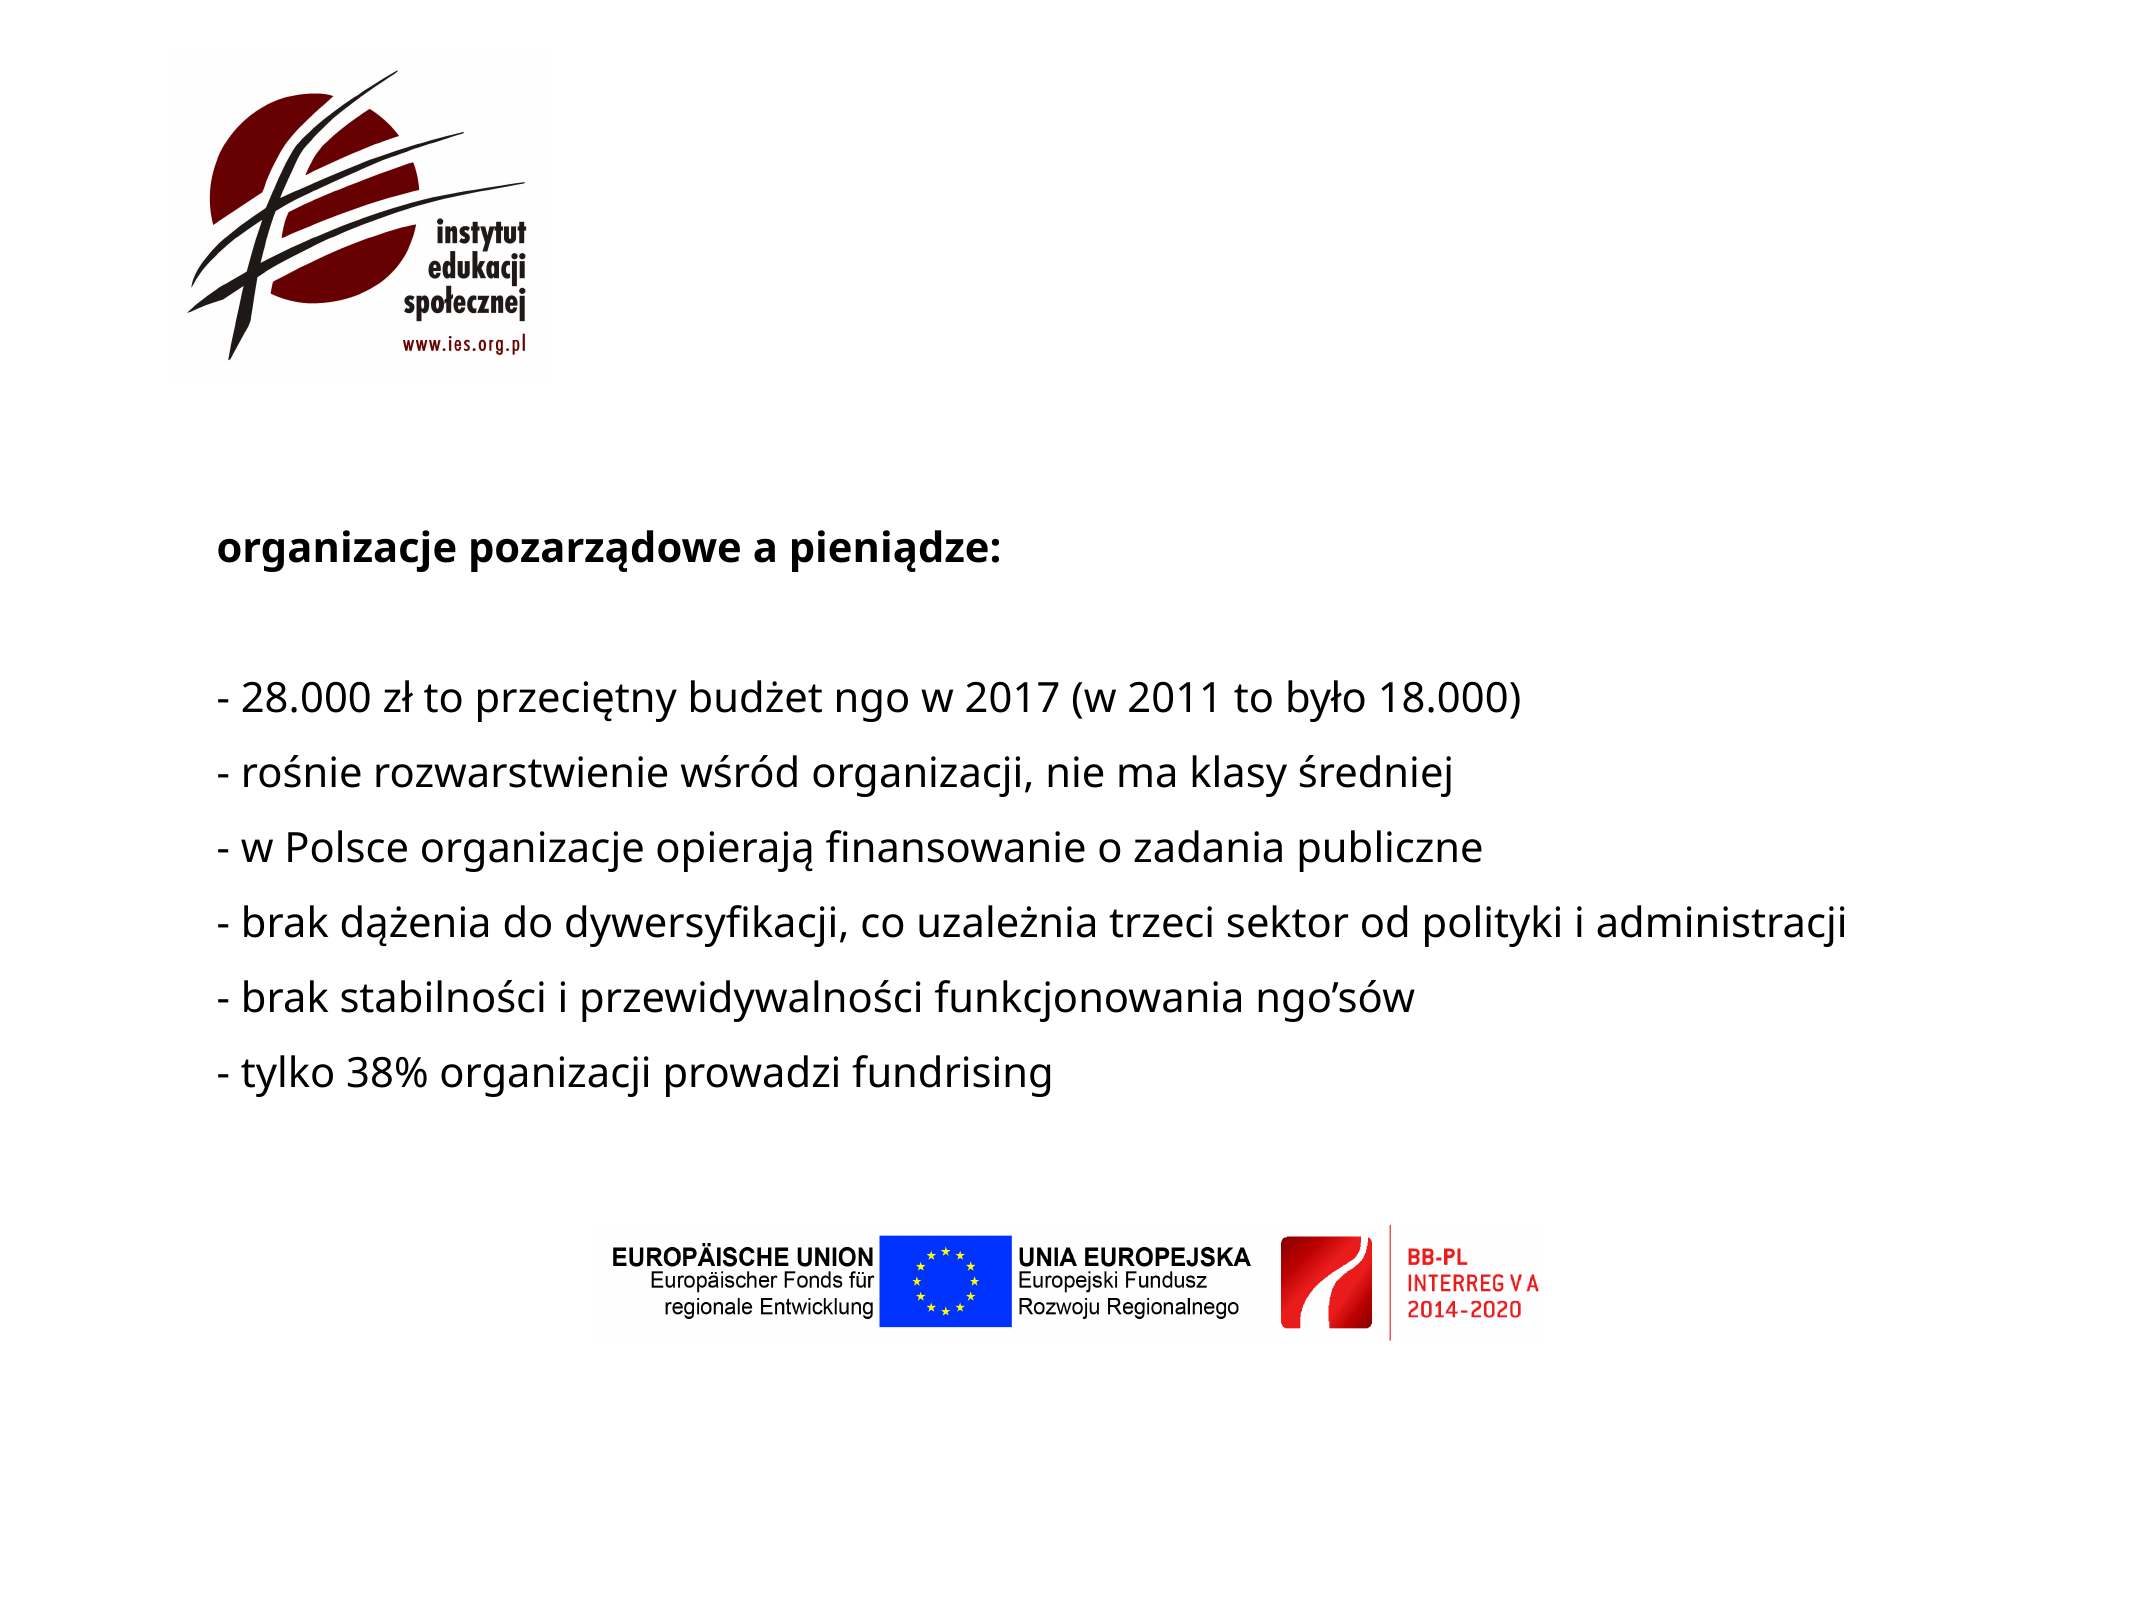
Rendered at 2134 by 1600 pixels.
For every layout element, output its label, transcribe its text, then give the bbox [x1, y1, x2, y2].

picture [170, 49, 552, 378]
subtitle organizacje pozarządowe a pieniądze: - 28.000 zł to przeciętny budżet ngo w 2017 (w 2011 to było 18.000) - rośnie rozwarstwienie wśród organizacji, nie ma klasy średniej - w Polsce organizacje opierają finansowanie o zadania publiczne - brak dążenia do dywersyfikacji, co uzależnia trzeci sektor od polityki i administracji - brak stabilności i przewidywalności funkcjonowania ngo’sów - tylko 38% organizacji prowadzi fundrising [207, 486, 1926, 1114]
picture [592, 1222, 1542, 1344]
